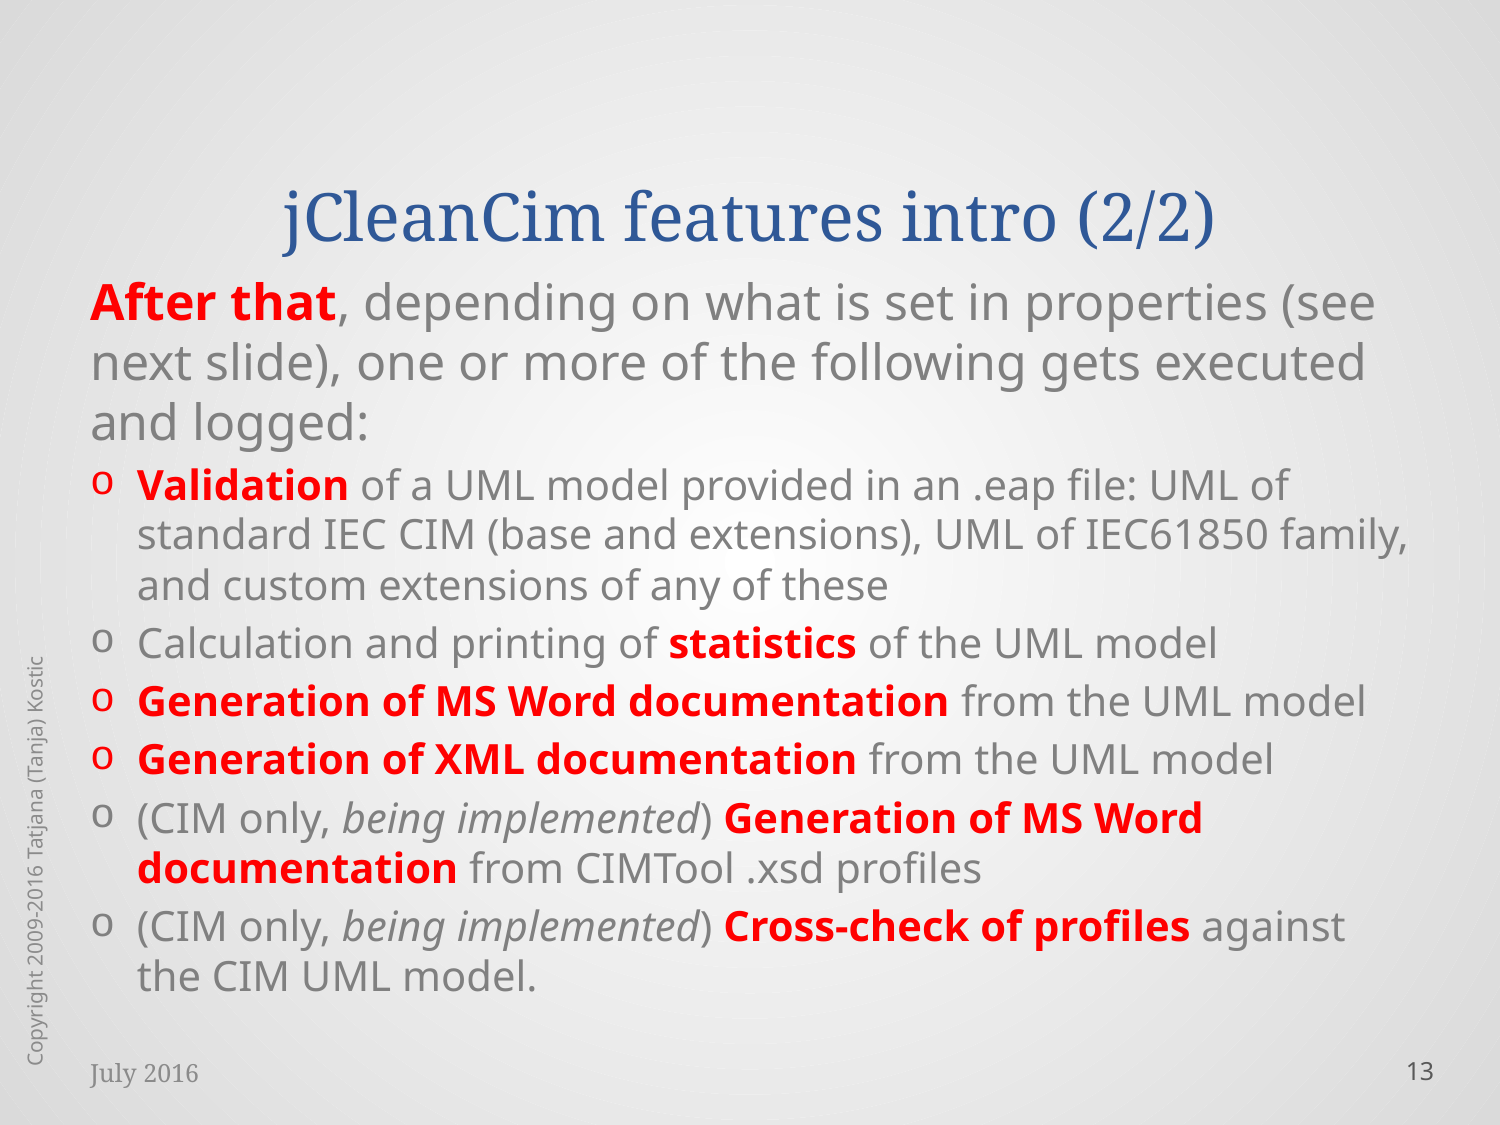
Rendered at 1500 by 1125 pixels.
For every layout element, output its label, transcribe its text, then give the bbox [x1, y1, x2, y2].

slide_number 13 [1401, 1042, 1494, 1103]
list After that, depending on what is set in properties (see next slide), one or more of the following gets executed and logged: Validation of a UML model provided in an .eap file: UML of standard IEC CIM (base and extensions), UML of IEC61850 family, and custom extensions of any of these Calculation and printing of statistics of the UML model Generation of MS Word documentation from the UML model Generation of XML documentation from the UML model (CIM only, being implemented) Generation of MS Word documentation from CIMTool .xsd profiles (CIM only, being implemented) Cross-check of profiles against the CIM UML model. [75, 262, 1425, 1005]
footer Copyright 2009-2016 Tatjana (Tanja) Kostic [18, 621, 54, 1101]
title jCleanCim features intro (2/2) [75, 0, 1425, 262]
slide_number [75, 1042, 313, 1103]
